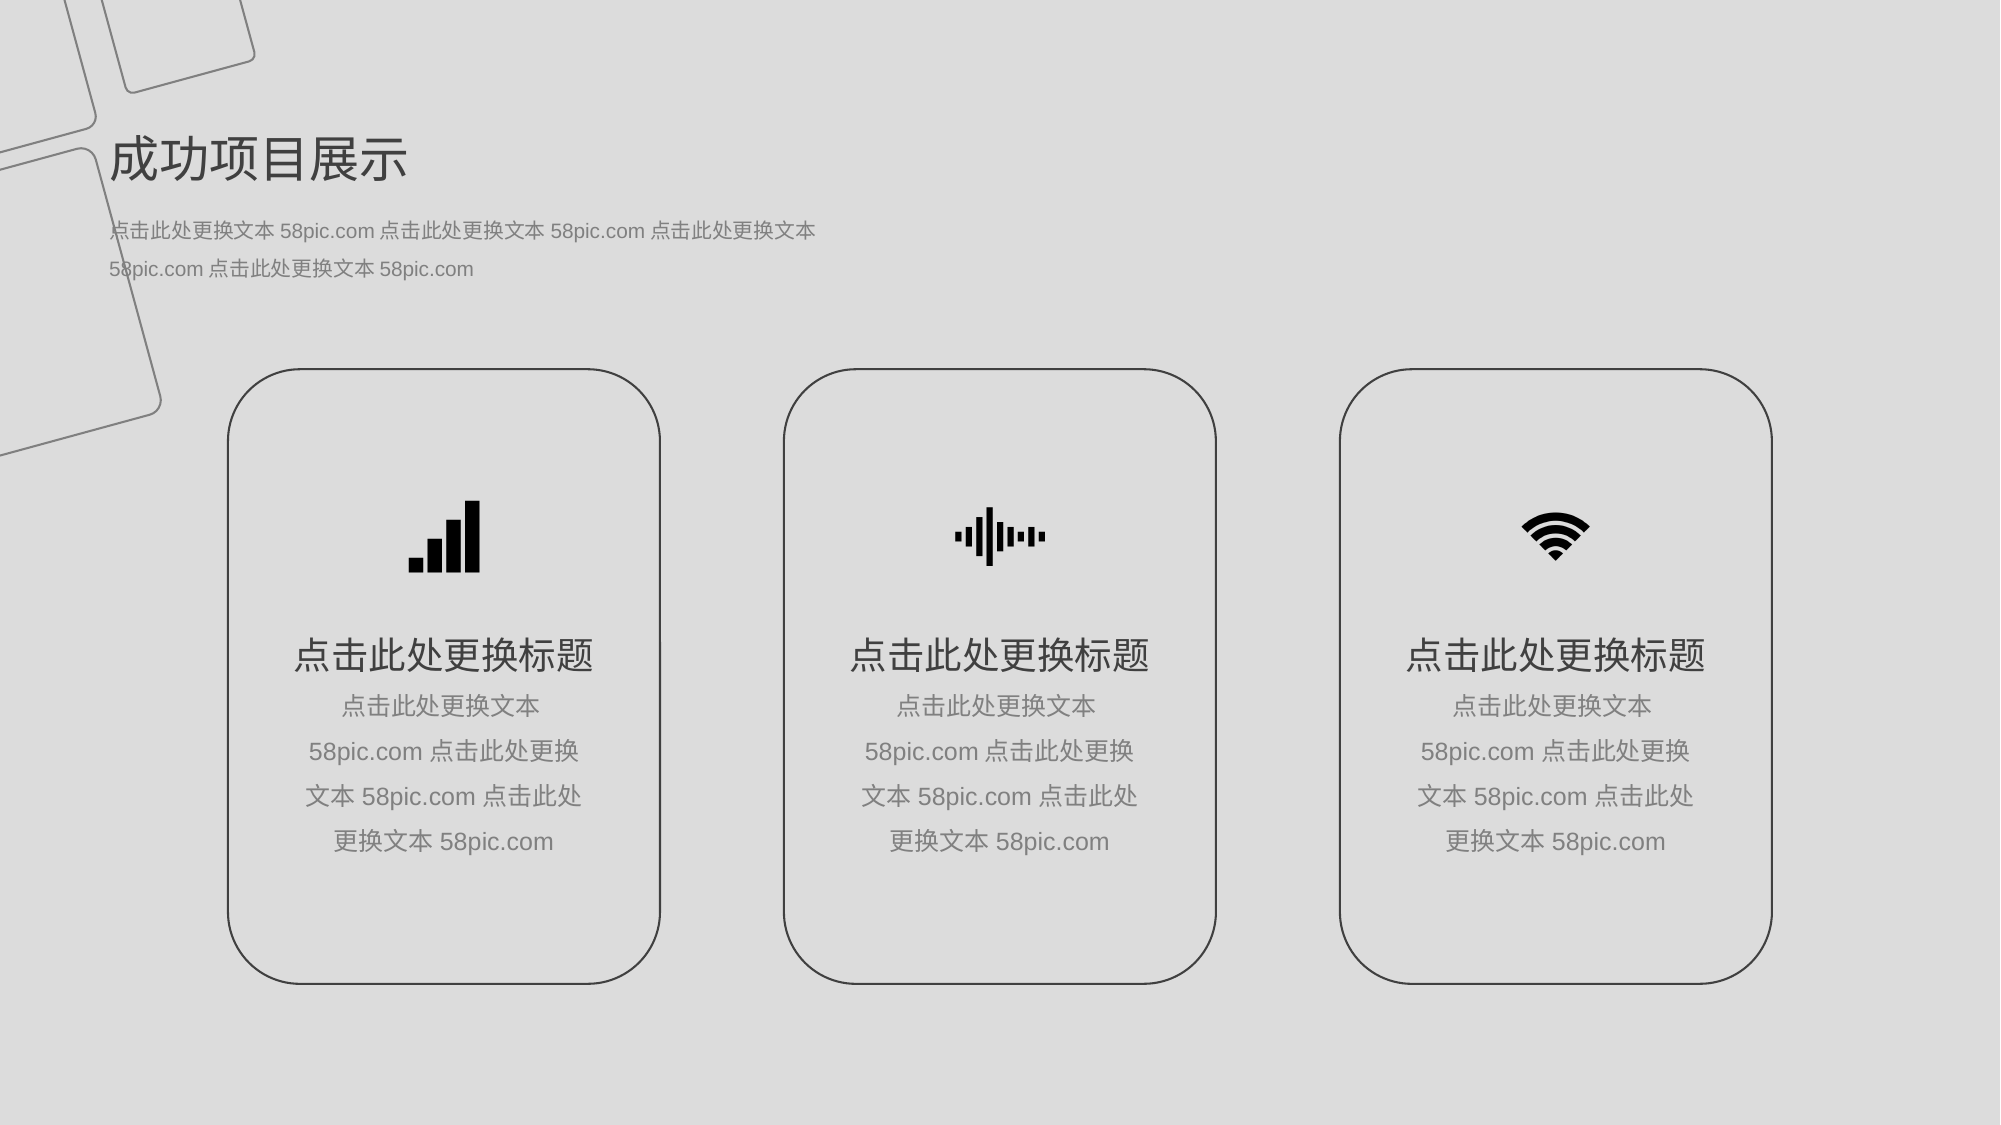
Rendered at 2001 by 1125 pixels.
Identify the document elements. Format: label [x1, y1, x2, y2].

text_box [783, 369, 1216, 984]
text_box [227, 369, 660, 984]
text_box [1339, 369, 1772, 984]
text_box [0, 0, 895, 449]
